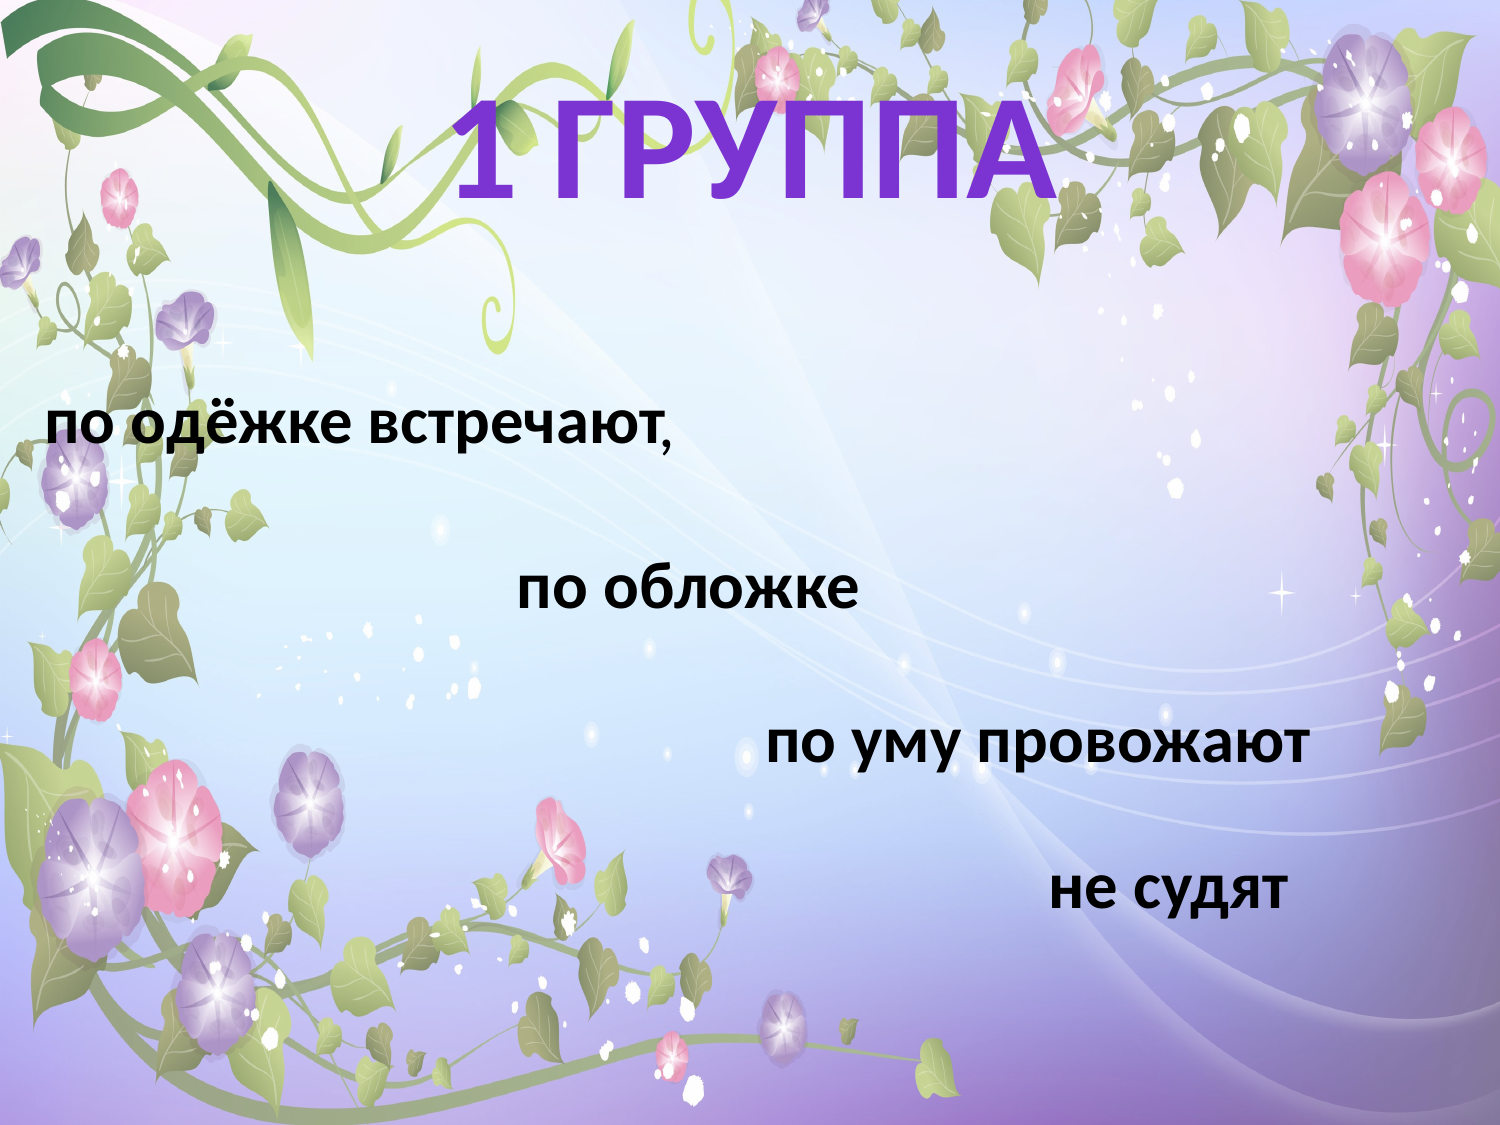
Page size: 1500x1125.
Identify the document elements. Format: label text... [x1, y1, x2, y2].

text_box не судят [1033, 834, 1377, 1005]
text_box , [643, 373, 691, 469]
list по одёжке встречают [29, 368, 692, 539]
text_box по уму провожают [749, 687, 1413, 859]
list по обложке [501, 534, 952, 693]
title 1 группа [75, 37, 1425, 241]
